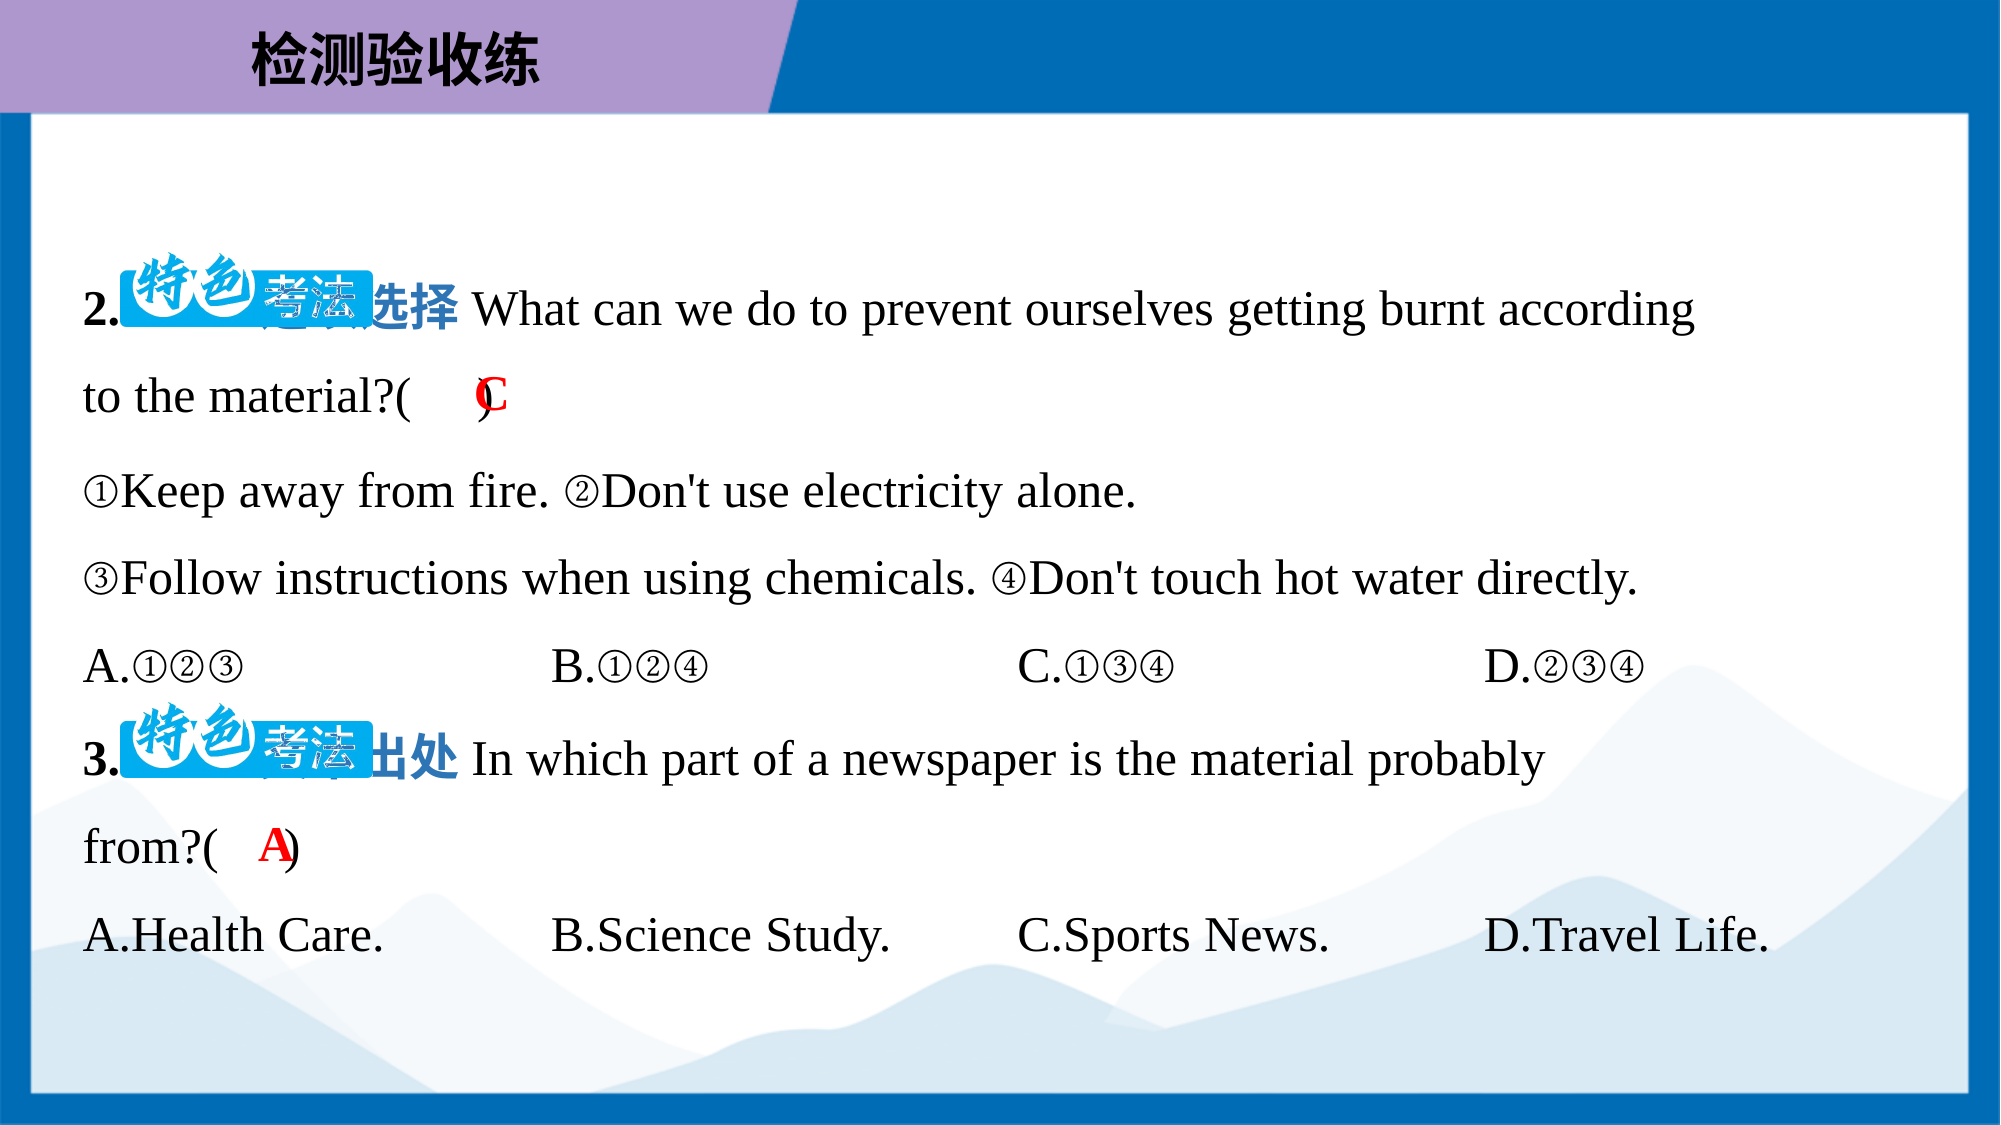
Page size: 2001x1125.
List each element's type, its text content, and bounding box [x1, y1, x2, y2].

text_box 2. 选项选择What can we do to prevent ourselves getting burnt according to the material?( ) [82, 243, 1917, 413]
picture [0, 0, 2000, 1125]
text_box A [239, 783, 313, 863]
text_box 3. 文章出处In which part of a newspaper is the material probably from?( ) [82, 694, 1917, 864]
text_box ①Keep away from fire. ②Don't use electricity alone. ③Follow instructions when using chemicals. ④Don't touch hot water directly. [82, 425, 1917, 595]
text_box A.①②③ B.①②④ C.①③④ D.②③④ [82, 605, 1917, 683]
text_box C [455, 333, 529, 412]
text_box A.Health Care. B.Science Study. C.Sports News. D.Travel Life. [82, 873, 1917, 952]
